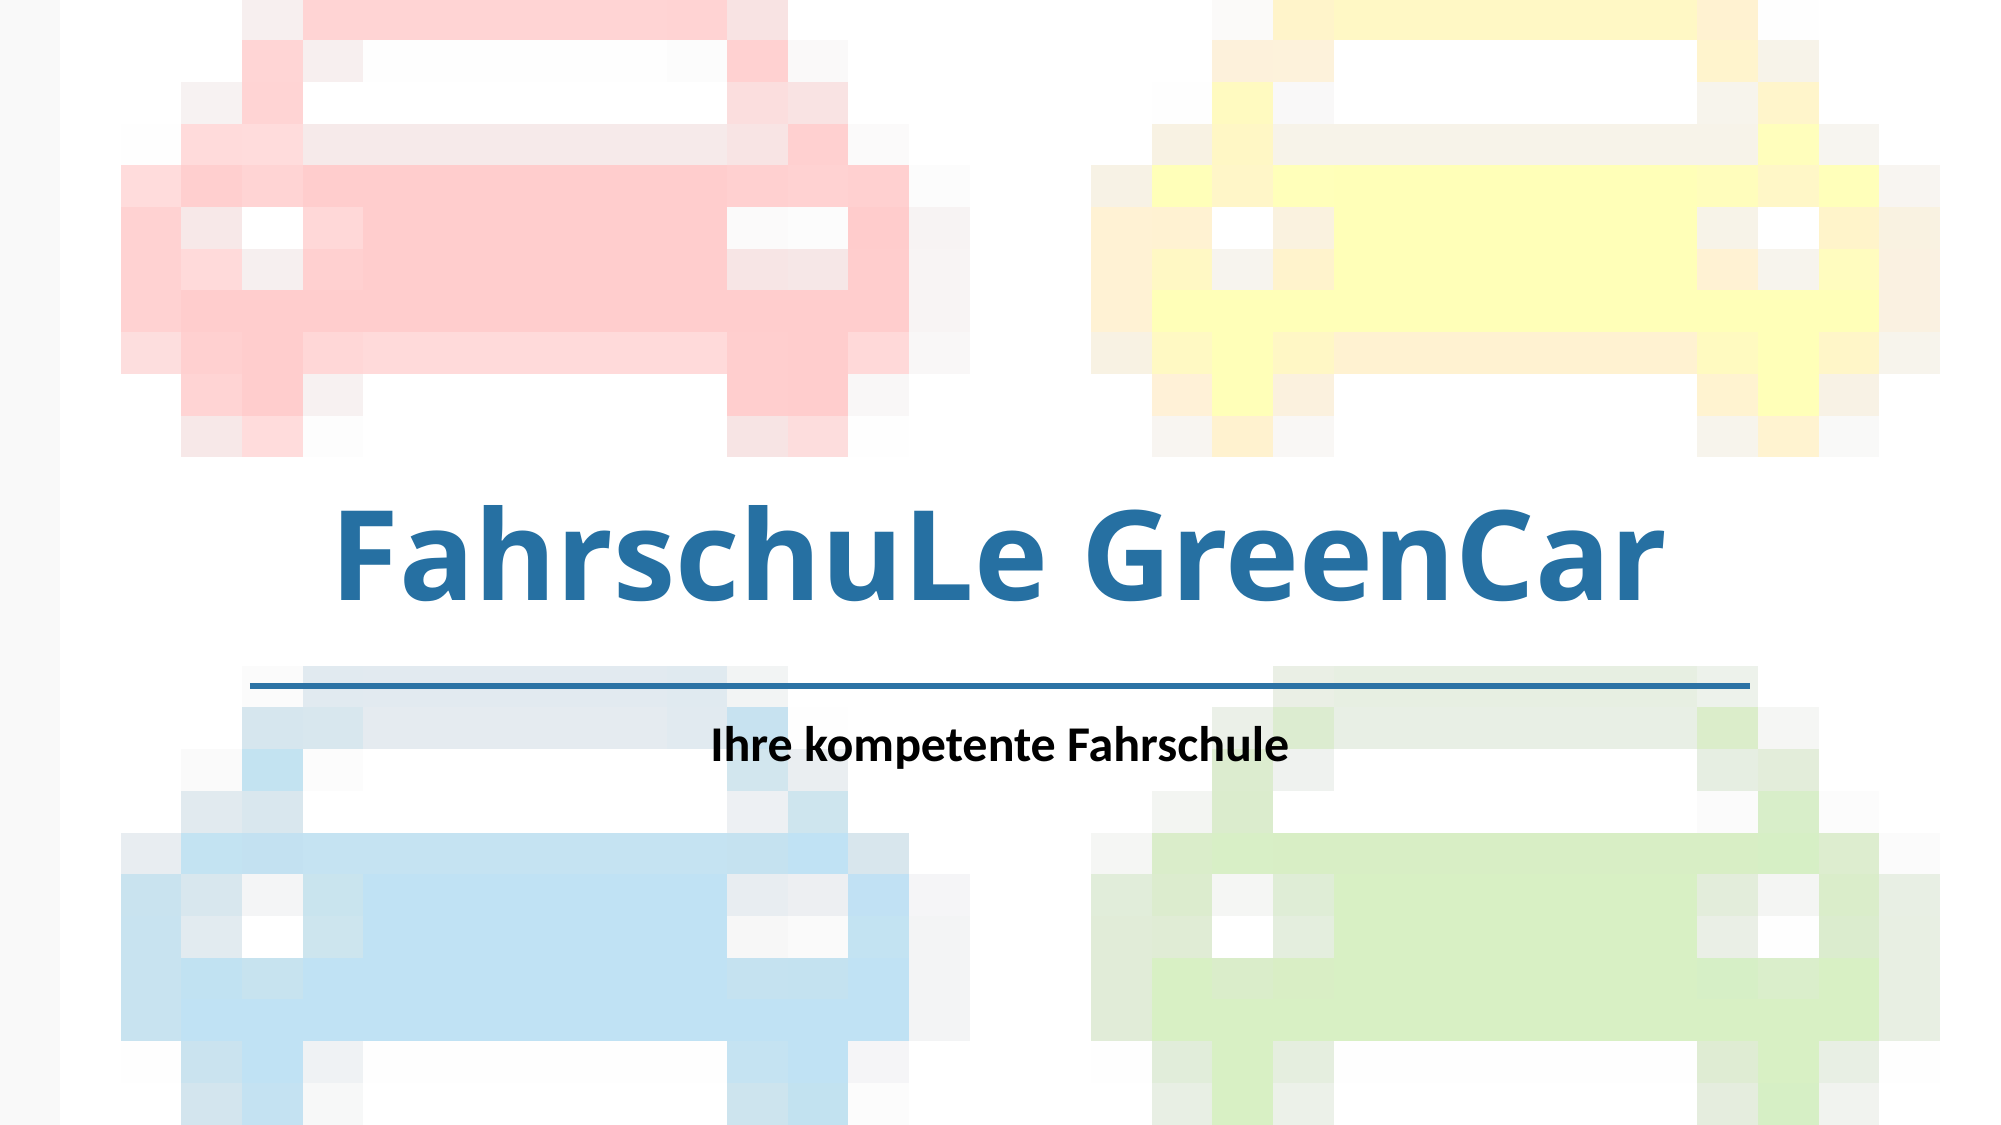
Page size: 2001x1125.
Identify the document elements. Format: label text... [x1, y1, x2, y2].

subtitle Ihre kompetente Fahrschule [249, 710, 1750, 983]
title FahrschuLe GreenCar [249, 243, 1750, 635]
